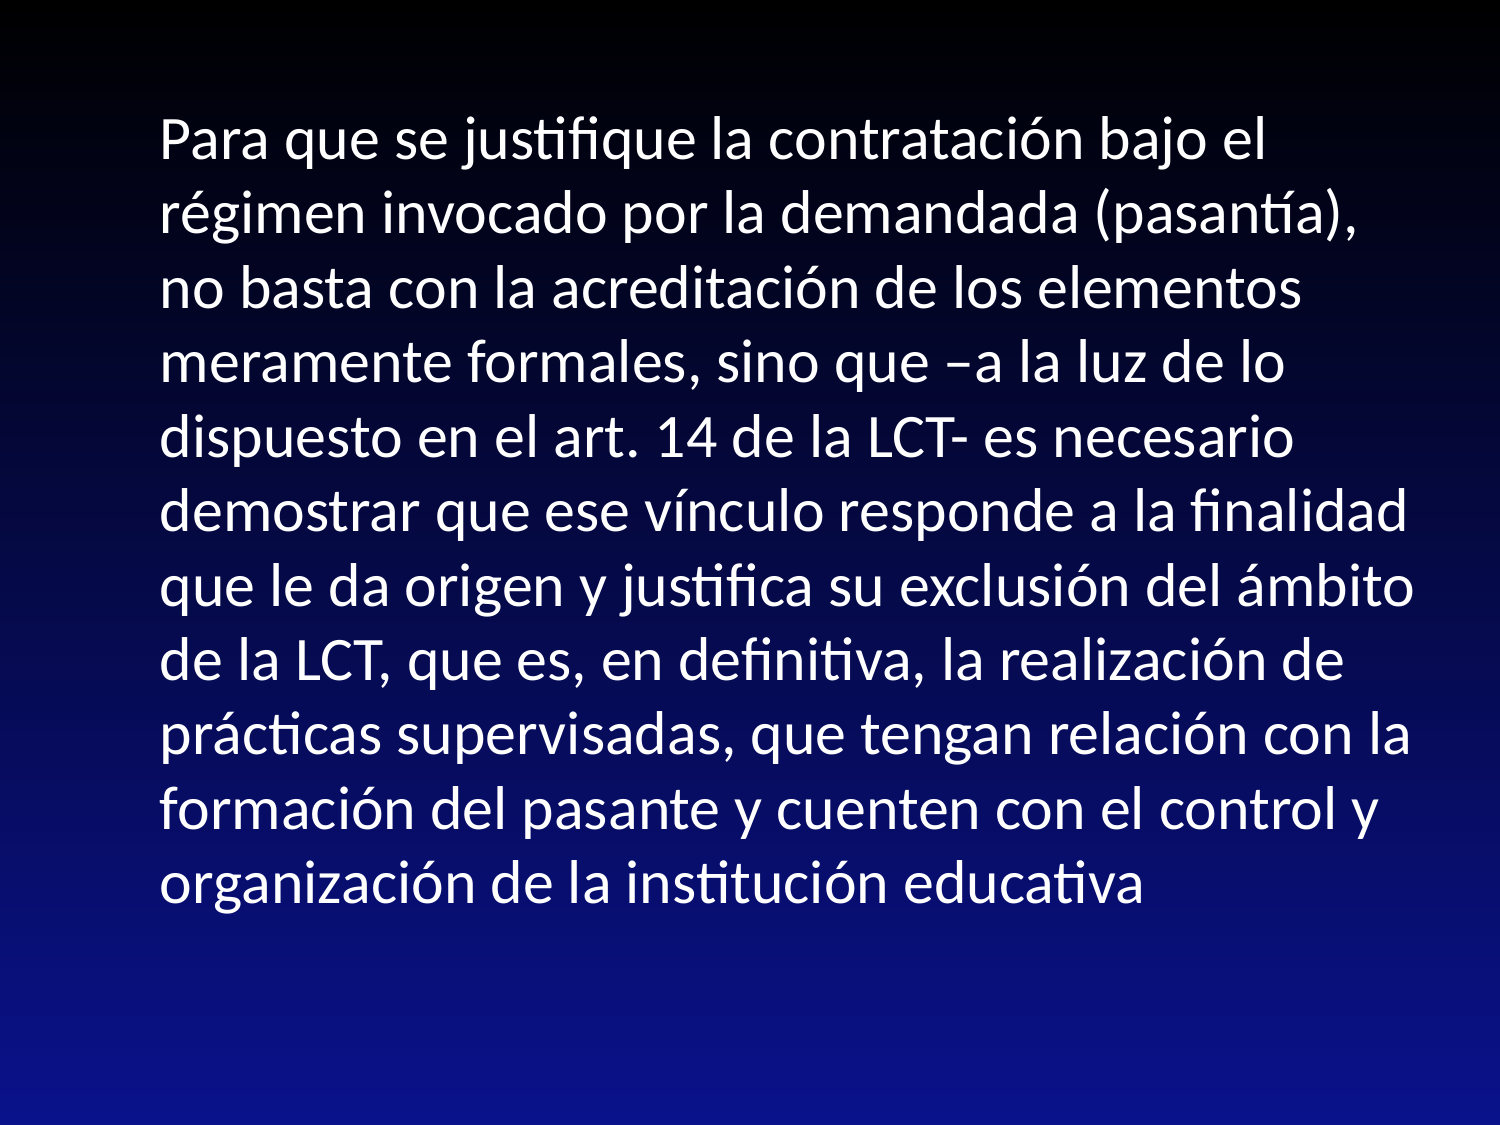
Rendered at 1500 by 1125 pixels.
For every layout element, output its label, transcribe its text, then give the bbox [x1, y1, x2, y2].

list Para que se justifique la contratación bajo el régimen invocado por la demandada (pasantía), no basta con la acreditación de los elementos meramente formales, sino que –a la luz de lo dispuesto en el art. 14 de la LCT- es necesario demostrar que ese vínculo responde a la finalidad que le da origen y justifica su exclusión del ámbito de la LCT, que es, en definitiva, la realización de prácticas supervisadas, que tengan relación con la formación del pasante y cuenten con el control y organización de la institución educativa [88, 90, 1439, 986]
